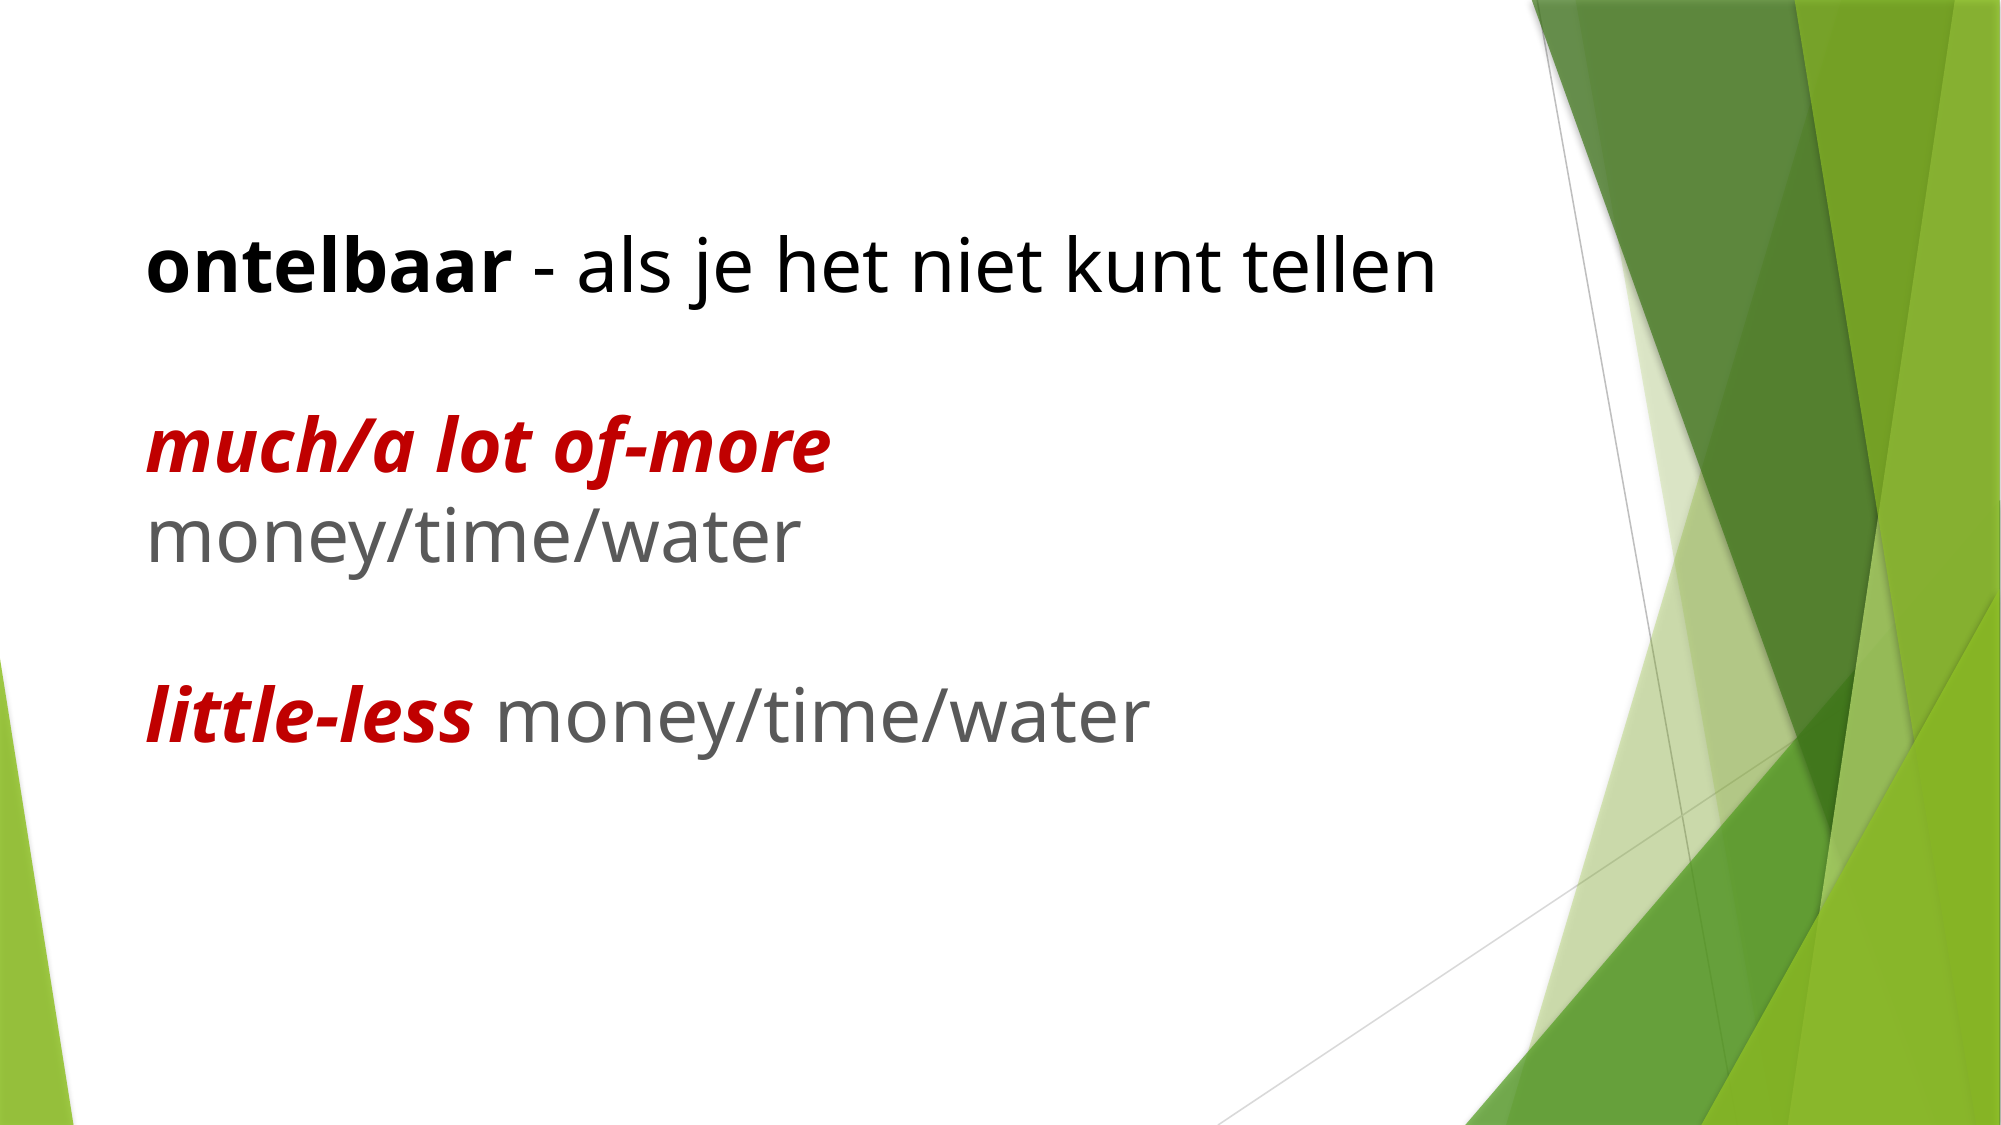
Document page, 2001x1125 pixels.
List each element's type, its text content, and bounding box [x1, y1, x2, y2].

title ontelbaar - als je het niet kunt tellen much/a lot of-more money/time/water little-less money/time/water [130, 209, 1522, 846]
